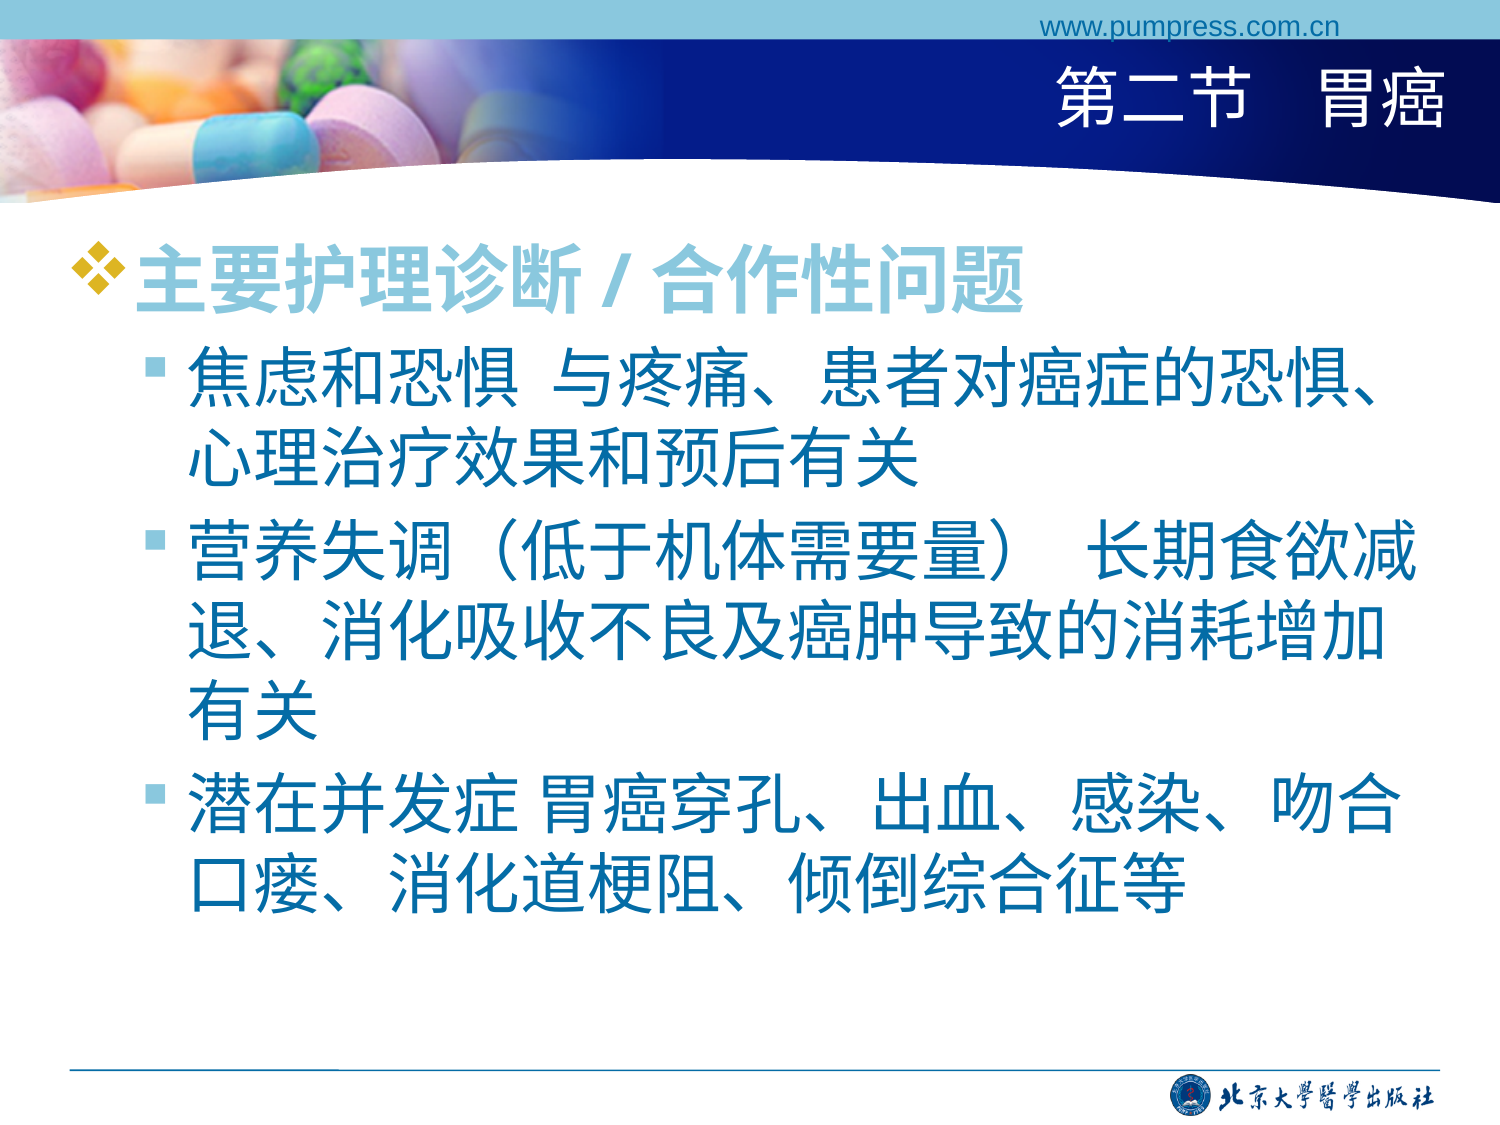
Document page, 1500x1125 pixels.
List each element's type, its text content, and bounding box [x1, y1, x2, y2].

picture [0, 40, 1500, 203]
list 主要护理诊断/合作性问题 焦虑和恐惧 与疼痛、患者对癌症的恐惧、心理治疗效果和预后有关 营养失调（低于机体需要量） 长期食欲减退、消化吸收不良及癌肿导致的消耗增加有关 潜在并发症 胃癌穿孔、出血、感染、吻合口瘘、消化道梗阻、倾倒综合征等 [49, 224, 1463, 1026]
title 第二节 胃癌 [137, 49, 1463, 143]
slide_number www.pumpress.com.cn [1025, 0, 1463, 38]
picture [1170, 1074, 1436, 1118]
